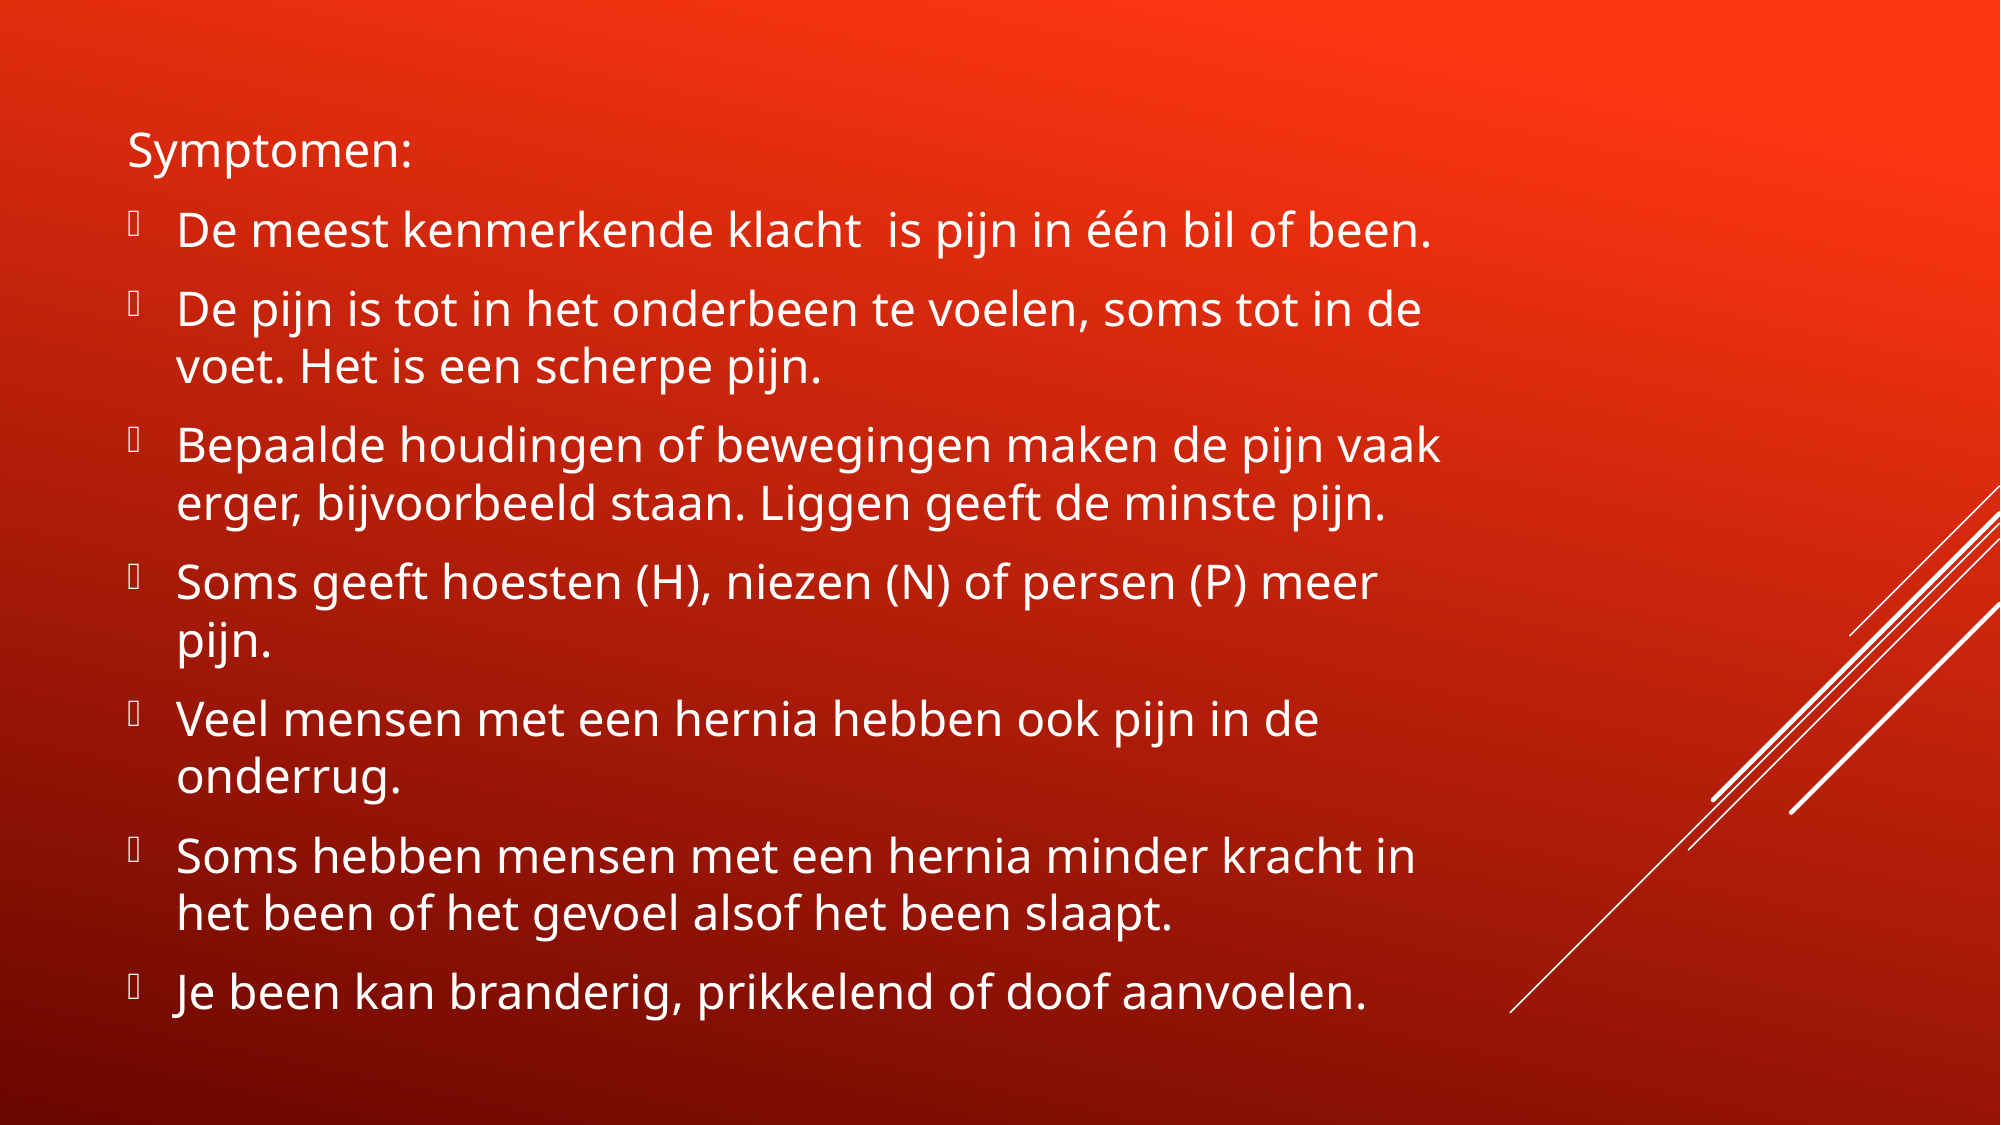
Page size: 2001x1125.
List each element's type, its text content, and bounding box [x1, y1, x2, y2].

list Symptomen: De meest kenmerkende klacht is pijn in één bil of been. De pijn is tot in het onderbeen te voelen, soms tot in de voet. Het is een scherpe pijn. Bepaalde houdingen of bewegingen maken de pijn vaak erger, bijvoorbeeld staan. Liggen geeft de minste pijn. Soms geeft hoesten (H), niezen (N) of persen (P) meer pijn. Veel mensen met een hernia hebben ook pijn in de onderrug. Soms hebben mensen met een hernia minder kracht in het been of het gevoel alsof het been slaapt. Je been kan branderig, prikkelend of doof aanvoelen. [112, 112, 1513, 1035]
